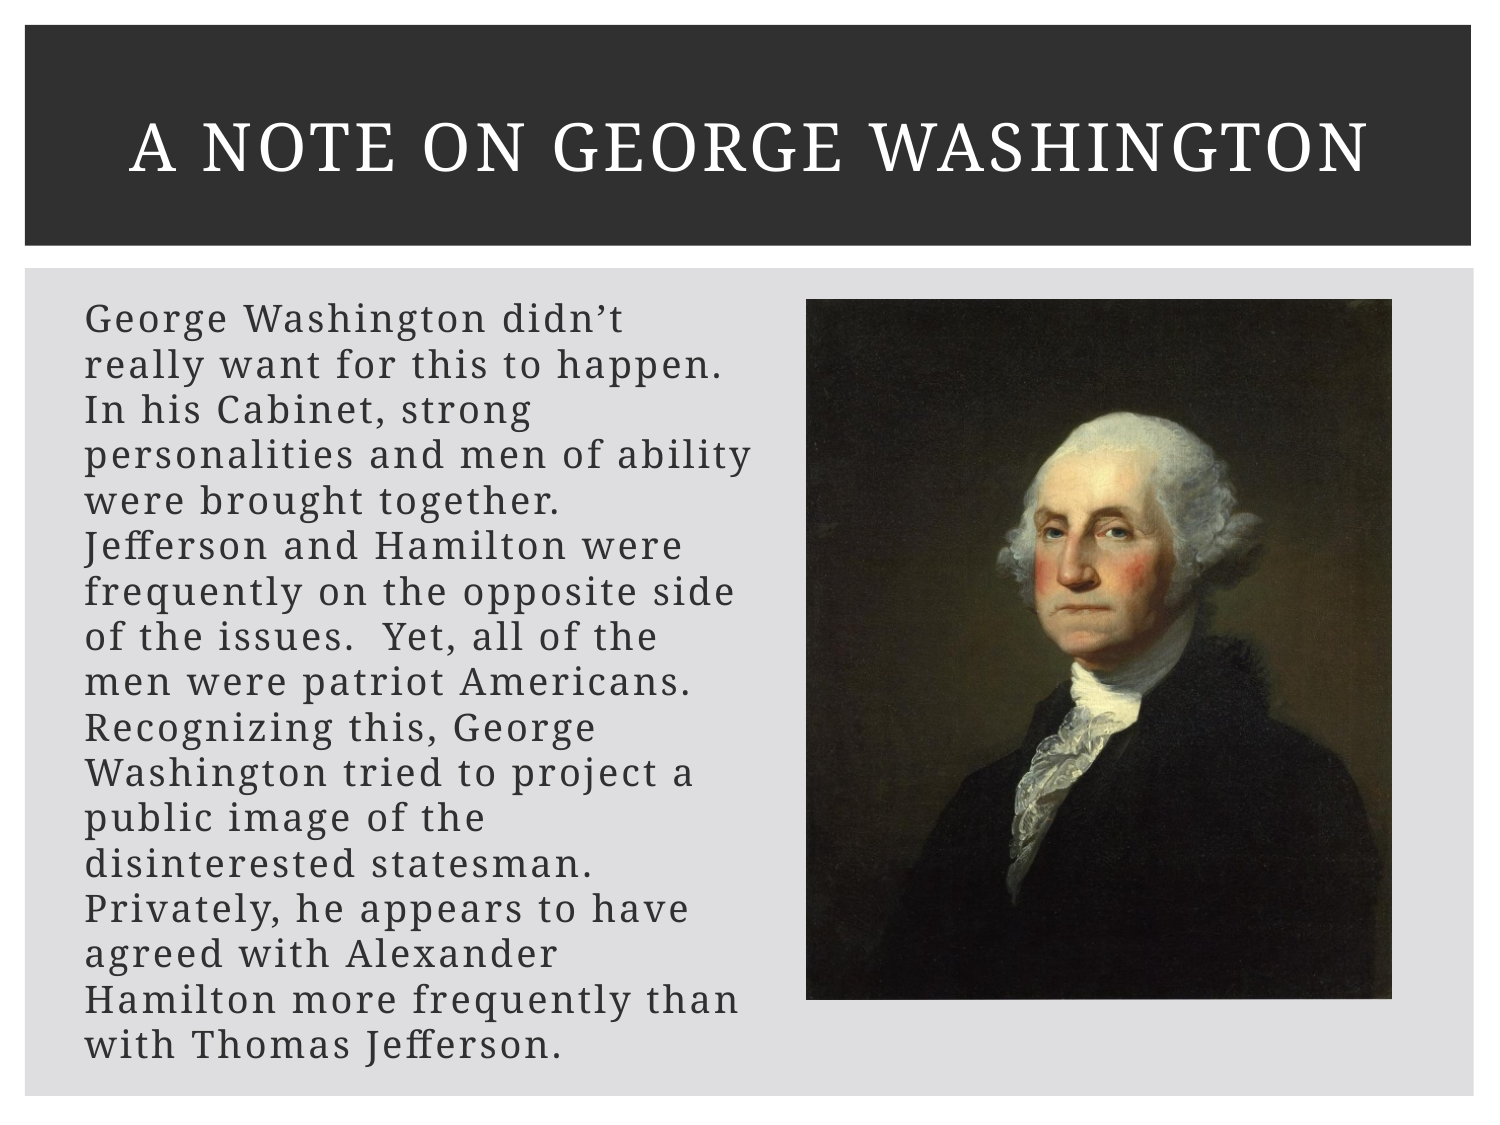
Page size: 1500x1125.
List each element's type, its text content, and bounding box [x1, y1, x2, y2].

title A Note on George Washington [62, 58, 1438, 232]
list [806, 299, 1392, 1001]
list George Washington didn’t really want for this to happen. In his Cabinet, strong personalities and men of ability were brought together. Jefferson and Hamilton were frequently on the opposite side of the issues. Yet, all of the men were patriot Americans. Recognizing this, George Washington tried to project a public image of the disinterested statesman. Privately, he appears to have agreed with Alexander Hamilton more frequently than with Thomas Jefferson. [62, 287, 775, 1093]
